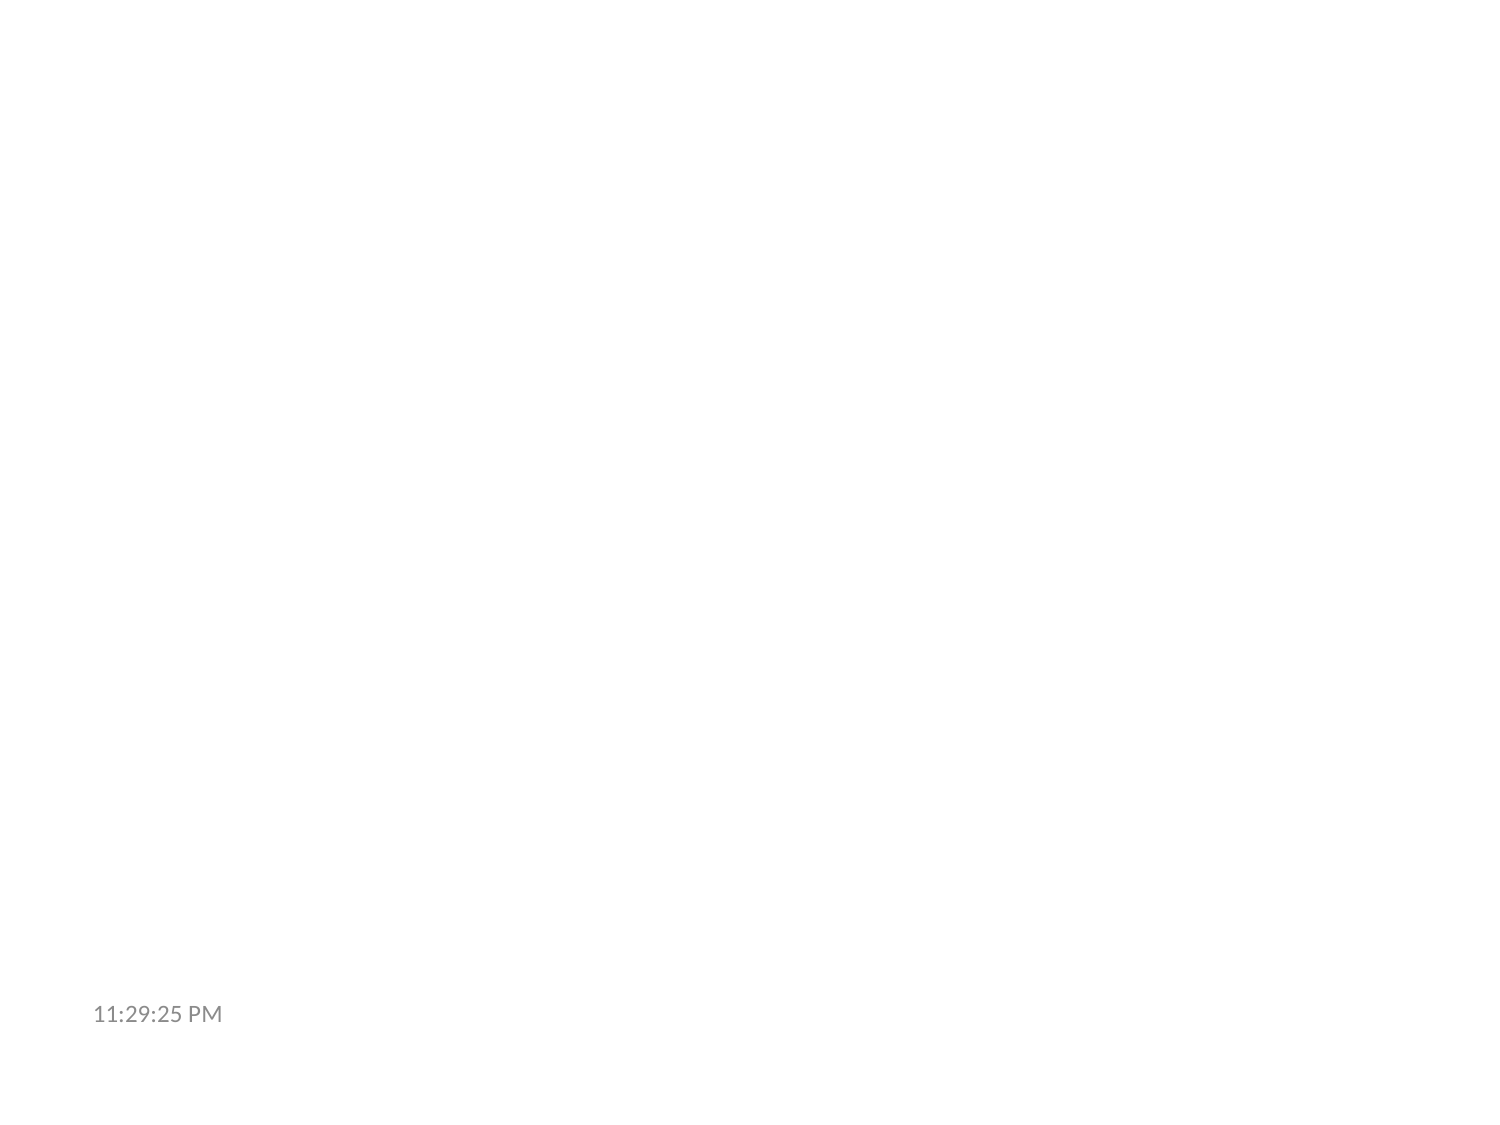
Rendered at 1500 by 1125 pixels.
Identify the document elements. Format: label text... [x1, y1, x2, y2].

text_box 3:35:09 PM [77, 982, 428, 1043]
